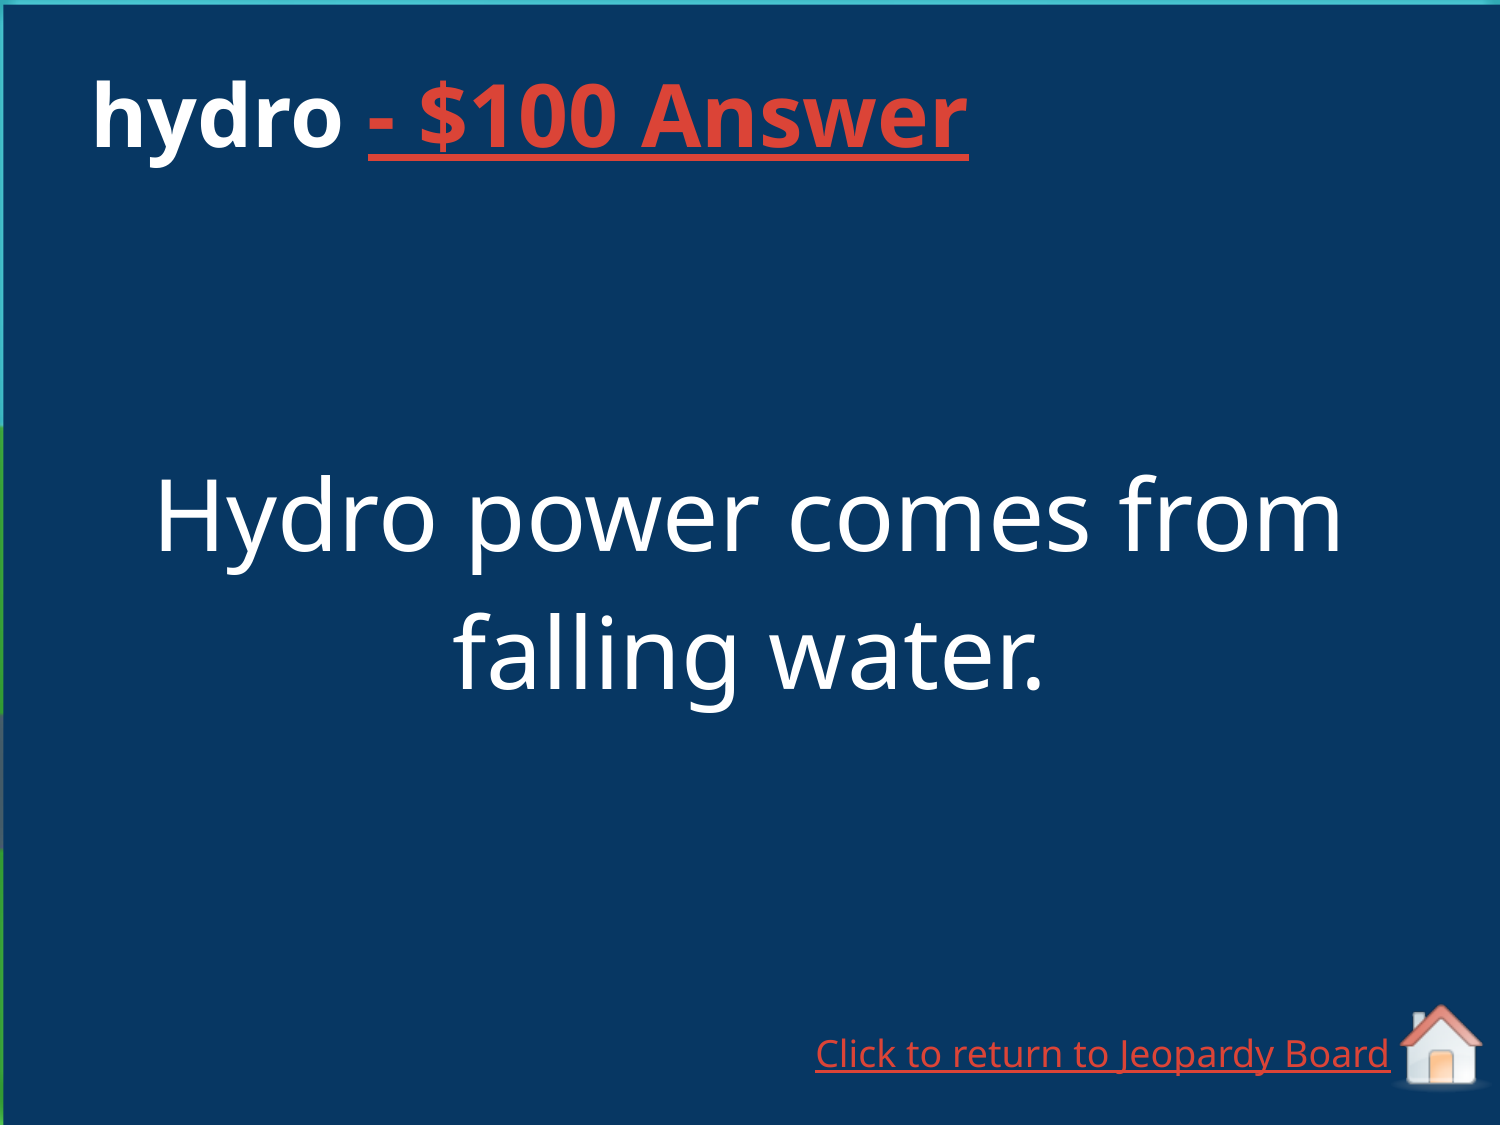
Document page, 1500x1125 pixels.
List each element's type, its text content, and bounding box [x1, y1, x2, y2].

title hydro - $100 Answer [75, 45, 1425, 169]
picture [1391, 993, 1492, 1095]
list Hydro power comes from falling water. [75, 169, 1425, 976]
picture [0, 0, 1500, 1125]
text_box Click to return to Jeopardy Board [790, 993, 1416, 1117]
text_box [3, 4, 1500, 1125]
